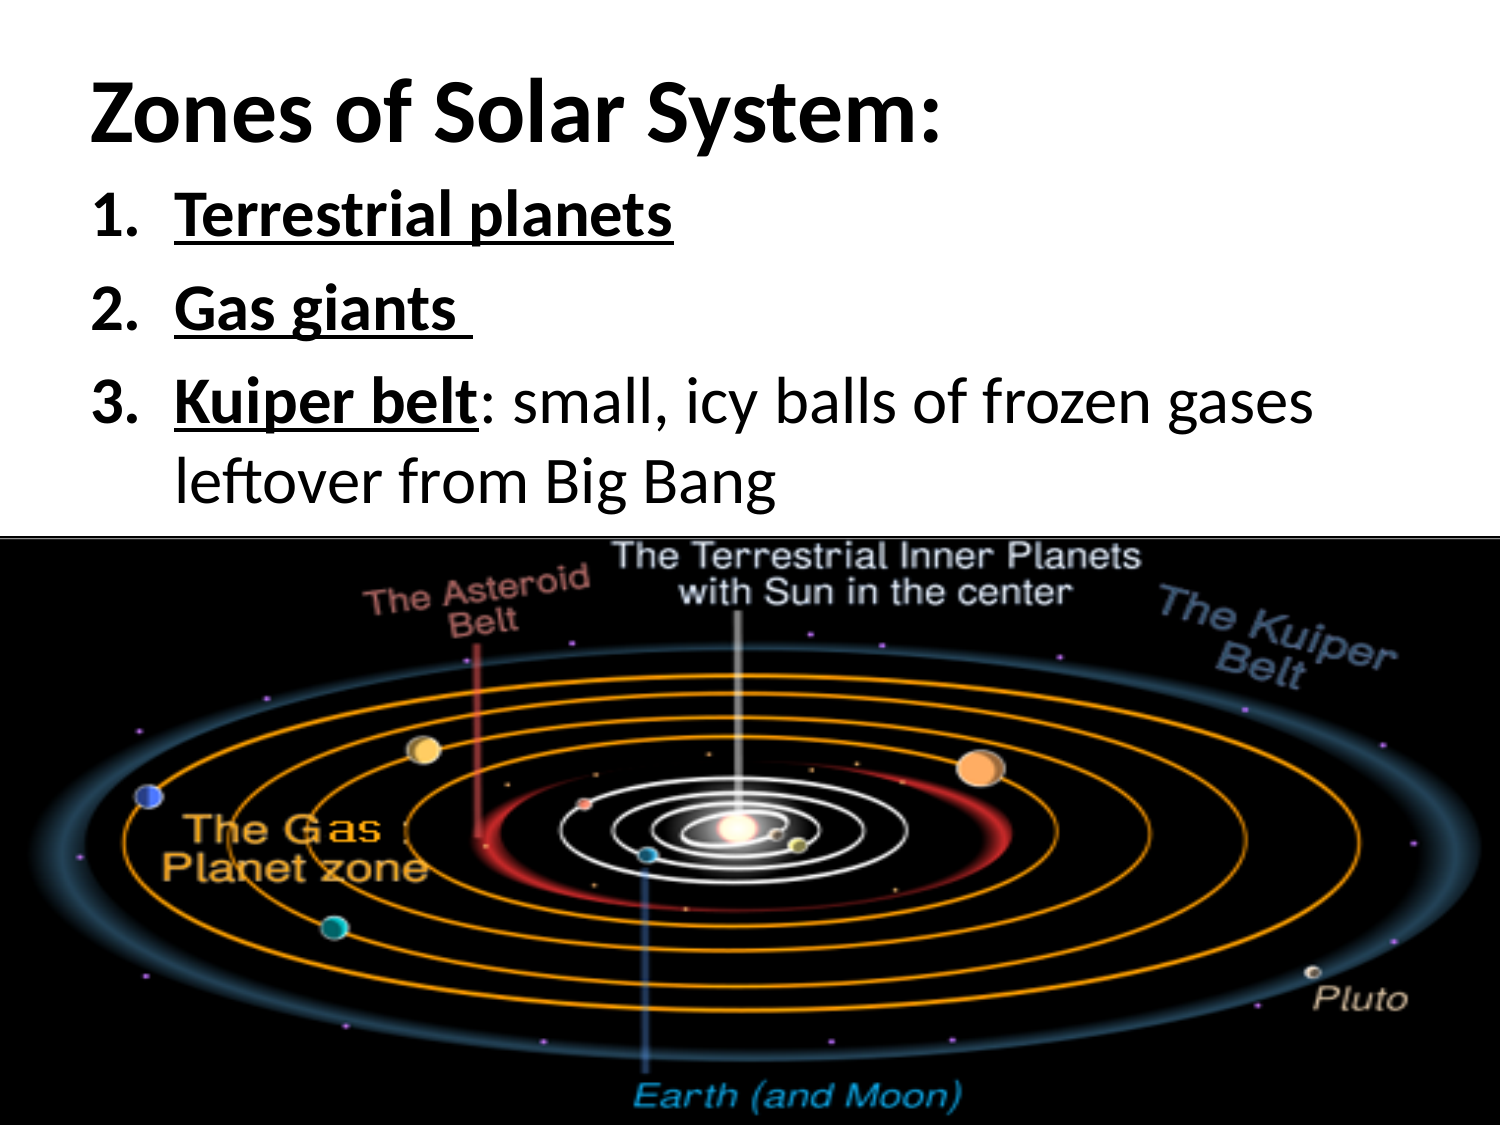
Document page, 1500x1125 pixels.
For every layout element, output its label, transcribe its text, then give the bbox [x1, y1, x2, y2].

picture [0, 537, 1500, 1125]
title Zones of Solar System: [75, 24, 1425, 162]
list Terrestrial planets Gas giants Kuiper belt: small, icy balls of frozen gases leftover from Big Bang [75, 162, 1425, 535]
